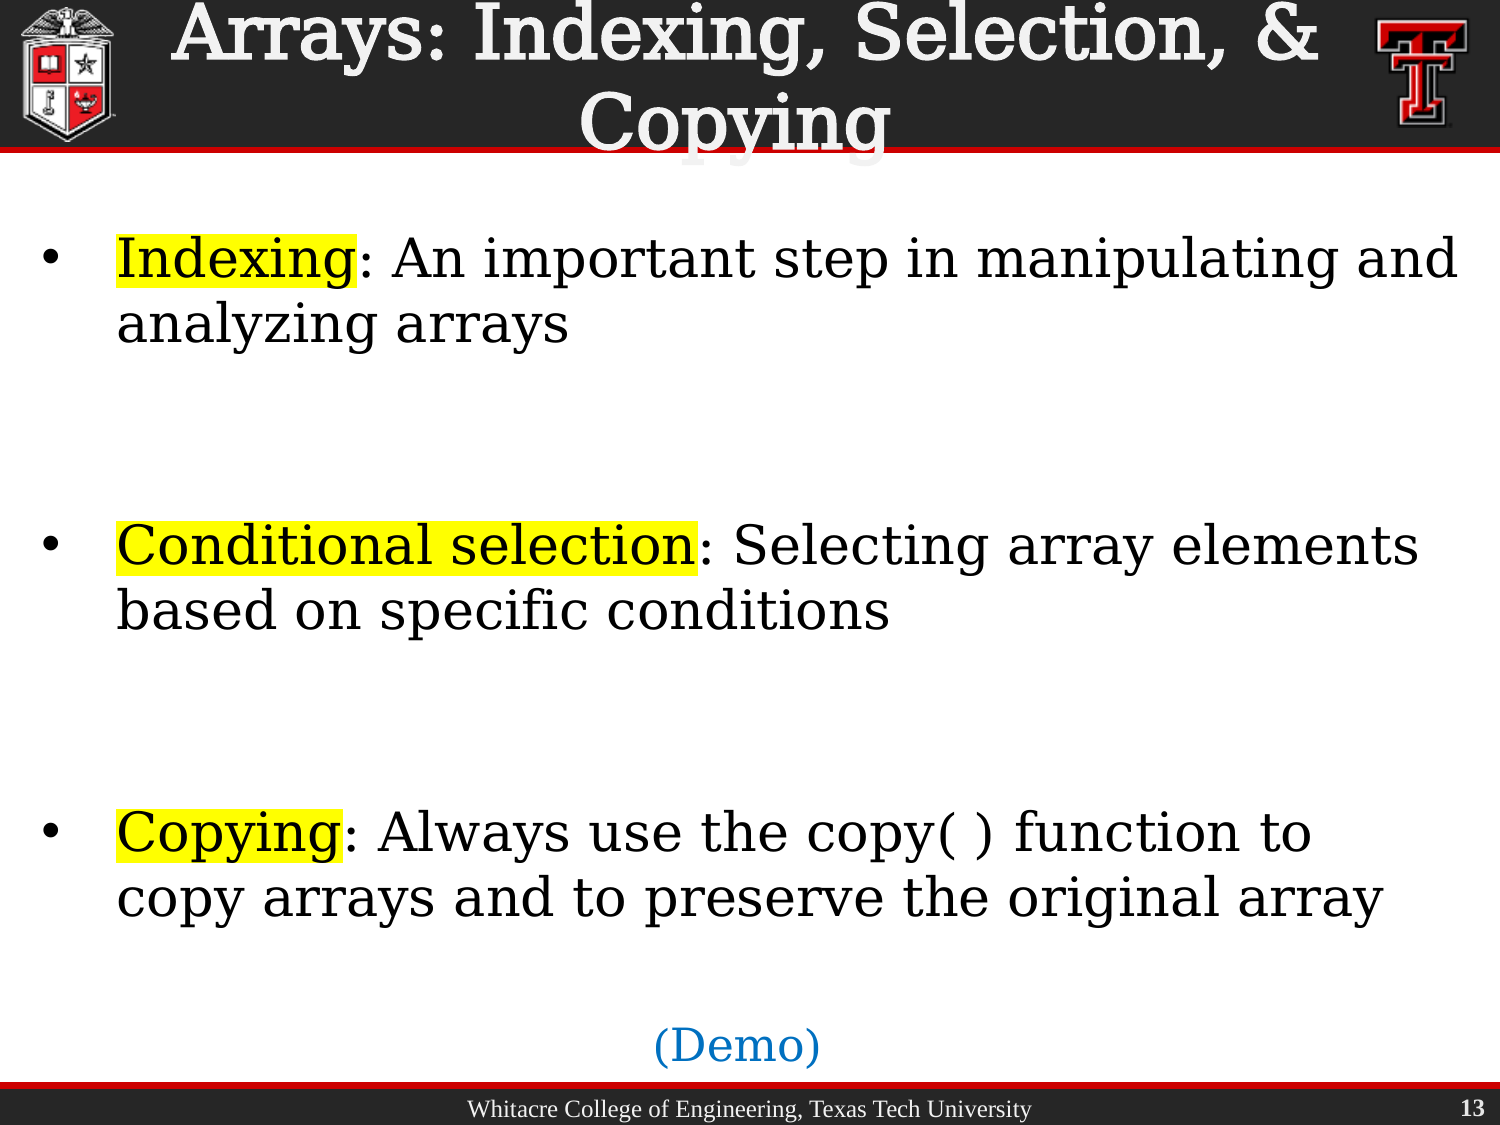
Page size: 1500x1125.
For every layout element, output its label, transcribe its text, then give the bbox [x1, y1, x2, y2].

text_box Conditional selection: Selecting array elements based on specific conditions [26, 502, 1469, 648]
title Arrays: Indexing, Selection, & Copying [132, 6, 1362, 141]
text_box (Demo) [635, 1007, 839, 1078]
slide_number 13 [1392, 1086, 1500, 1125]
picture [21, 7, 116, 142]
picture [1373, 14, 1472, 128]
text_box Indexing: An important step in manipulating and analyzing arrays [26, 215, 1500, 361]
text_box Copying: Always use the copy( ) function to copy arrays and to preserve the original array [26, 789, 1469, 935]
